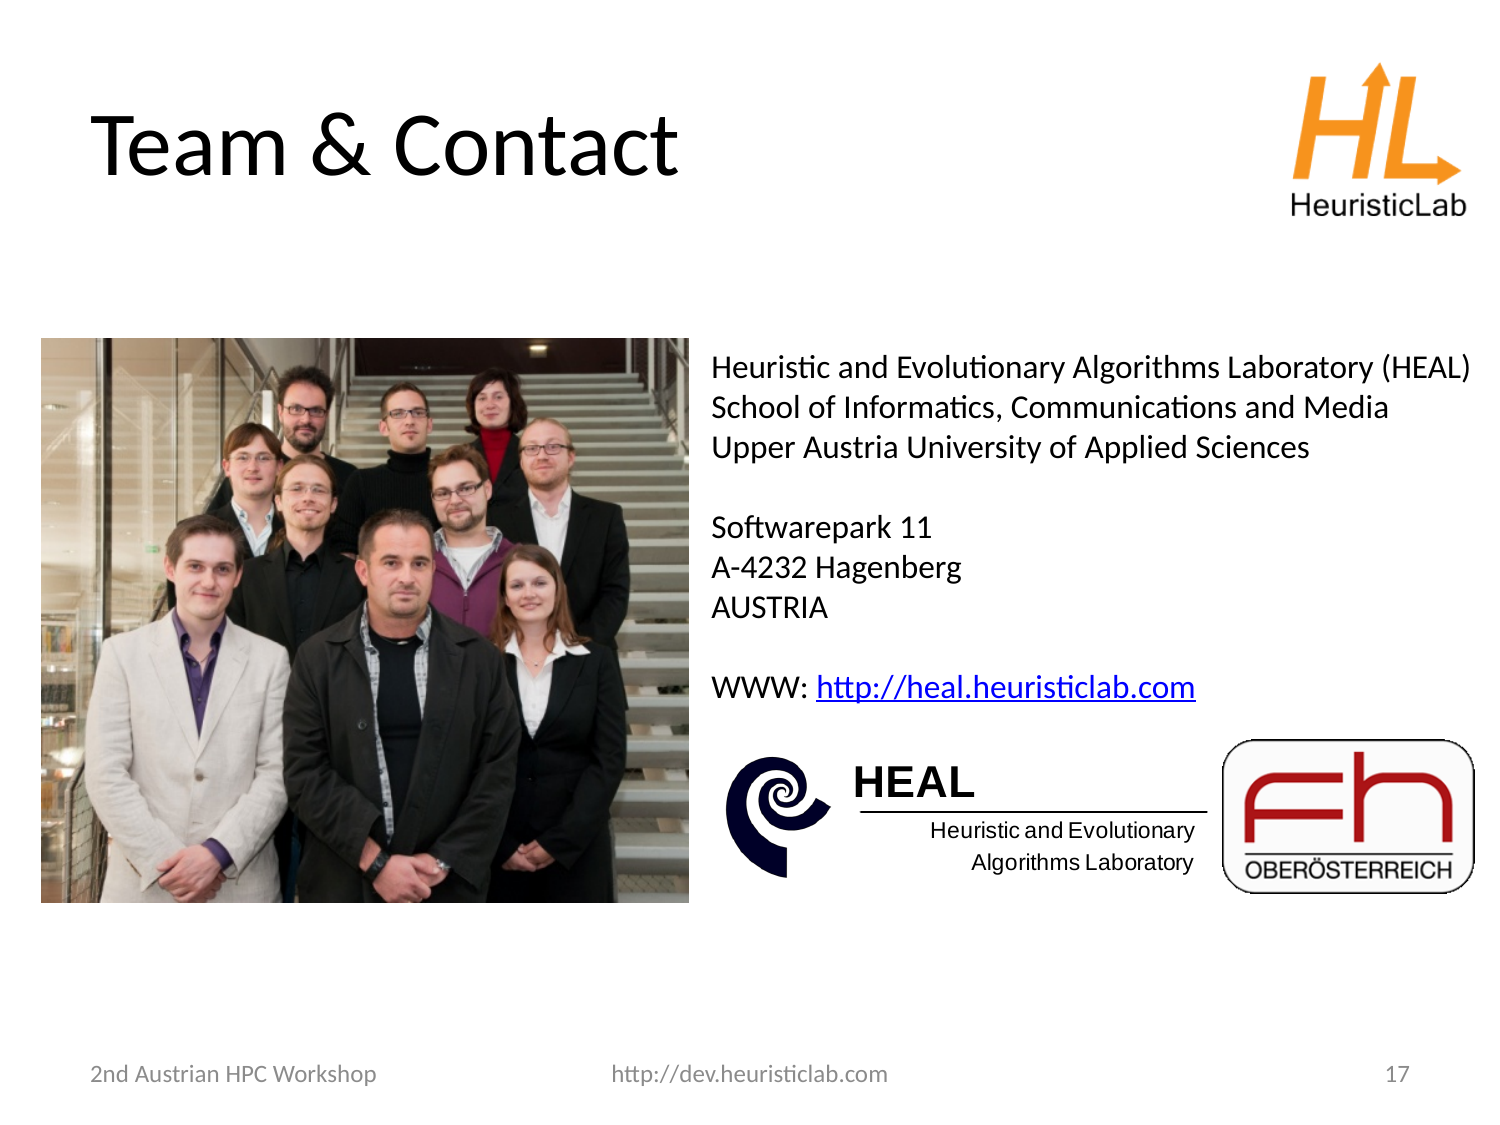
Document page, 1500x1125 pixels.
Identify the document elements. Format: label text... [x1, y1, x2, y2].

slide_number 17 [1074, 1042, 1425, 1103]
picture [1281, 27, 1474, 244]
slide_number 2nd Austrian HPC Workshop [75, 1042, 425, 1103]
footer http://dev.heuristiclab.com [512, 1042, 988, 1103]
text_box Heuristic and Evolutionary Algorithms Laboratory (HEAL) School of Informatics, Communications and Media Upper Austria University of Applied Sciences Softwarepark 11 A-4232 Hagenberg AUSTRIA WWW: http://heal.heuristiclab.com [696, 338, 1500, 713]
title Team & Contact [75, 45, 1282, 233]
picture [702, 727, 1209, 906]
picture [1222, 739, 1475, 894]
picture [41, 338, 689, 903]
